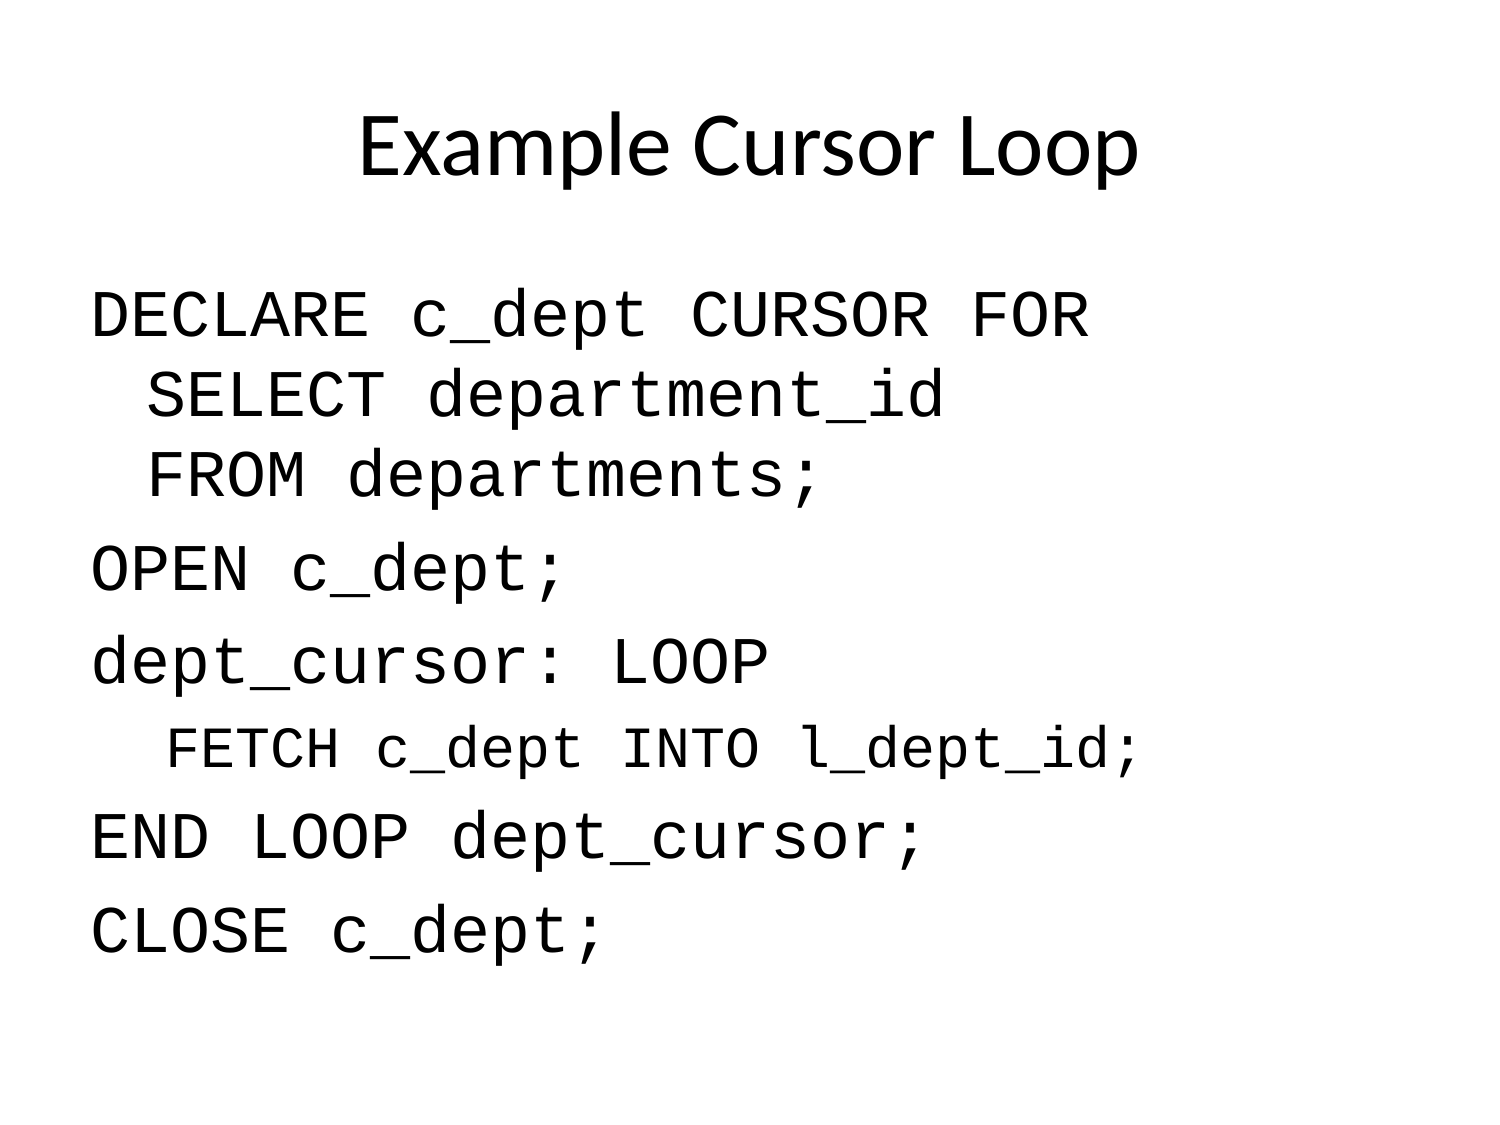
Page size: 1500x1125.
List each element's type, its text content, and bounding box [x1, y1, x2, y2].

title Example Cursor Loop [75, 45, 1425, 233]
list DECLARE c_dept CURSOR FOR SELECT department_id FROM departments; OPEN c_dept; dept_cursor: LOOP FETCH c_dept INTO l_dept_id; END LOOP dept_cursor; CLOSE c_dept; [75, 262, 1425, 1005]
